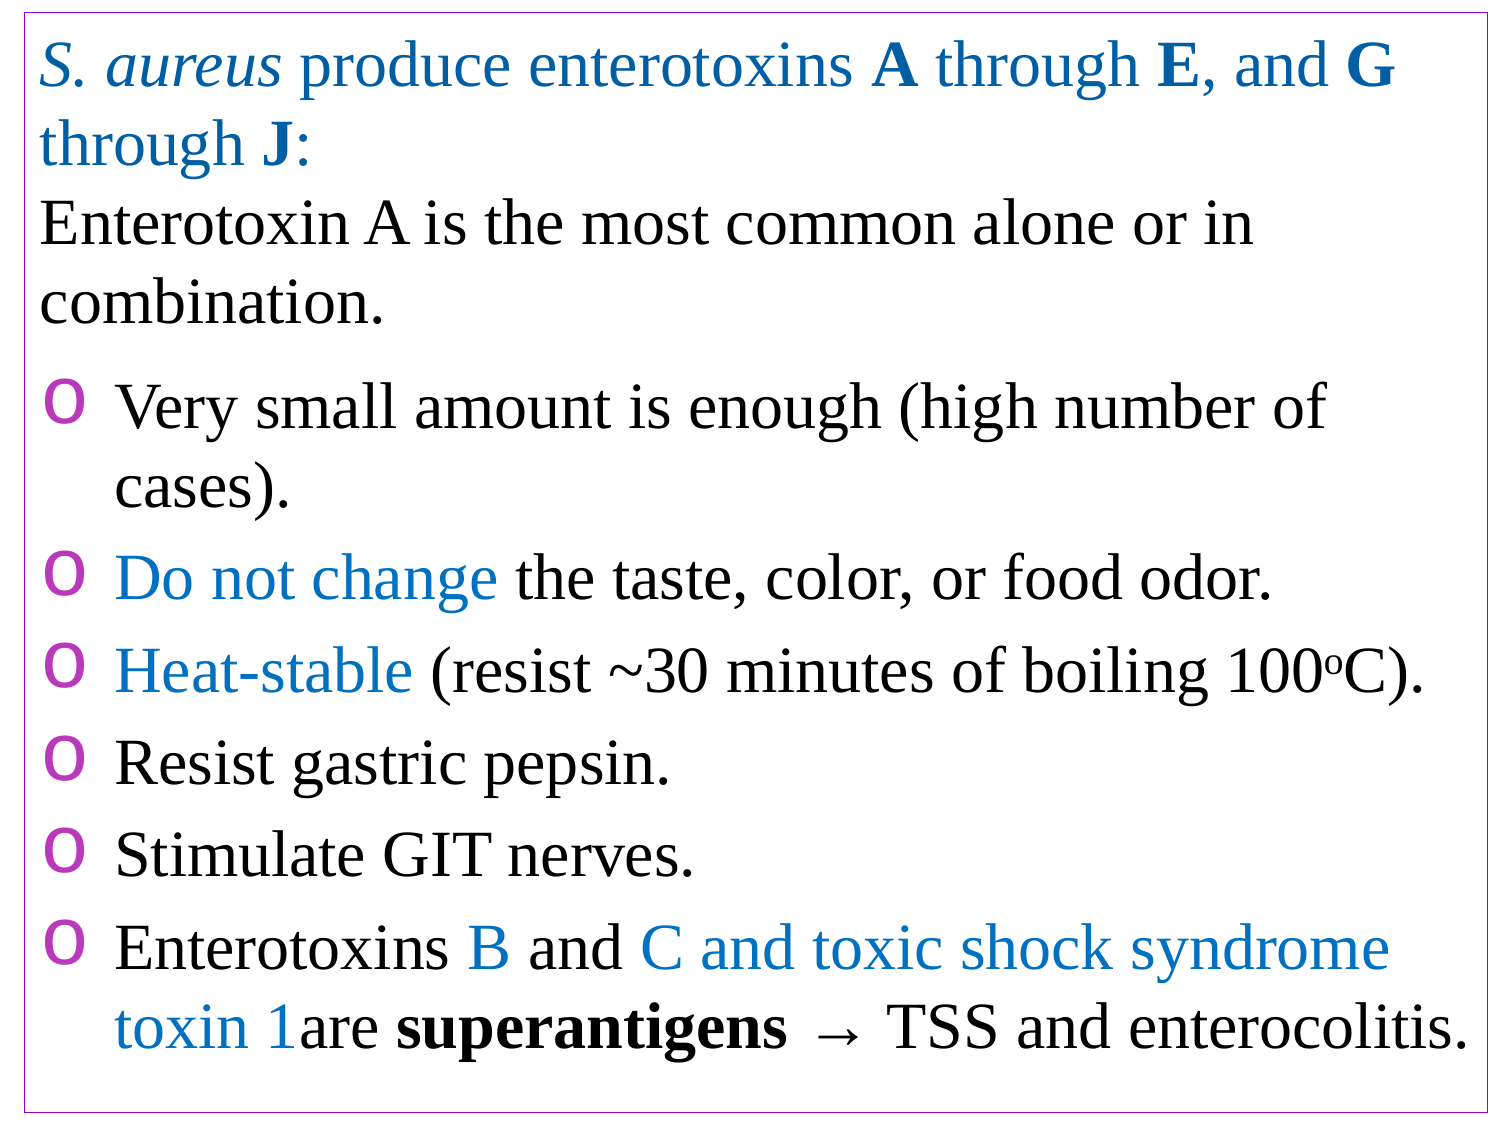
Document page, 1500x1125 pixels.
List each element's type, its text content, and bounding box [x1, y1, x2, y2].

subtitle S. aureus produce enterotoxins A through E, and G through J: Enterotoxin A is the most common alone or in combination. Very small amount is enough (high number of cases). Do not change the taste, color, or food odor. Heat-stable (resist ~30 minutes of boiling 100ᵒC). Resist gastric pepsin. Stimulate GIT nerves. Enterotoxins B and C and toxic shock syndrome toxin 1are superantigens → TSS and enterocolitis. [24, 12, 1488, 1113]
